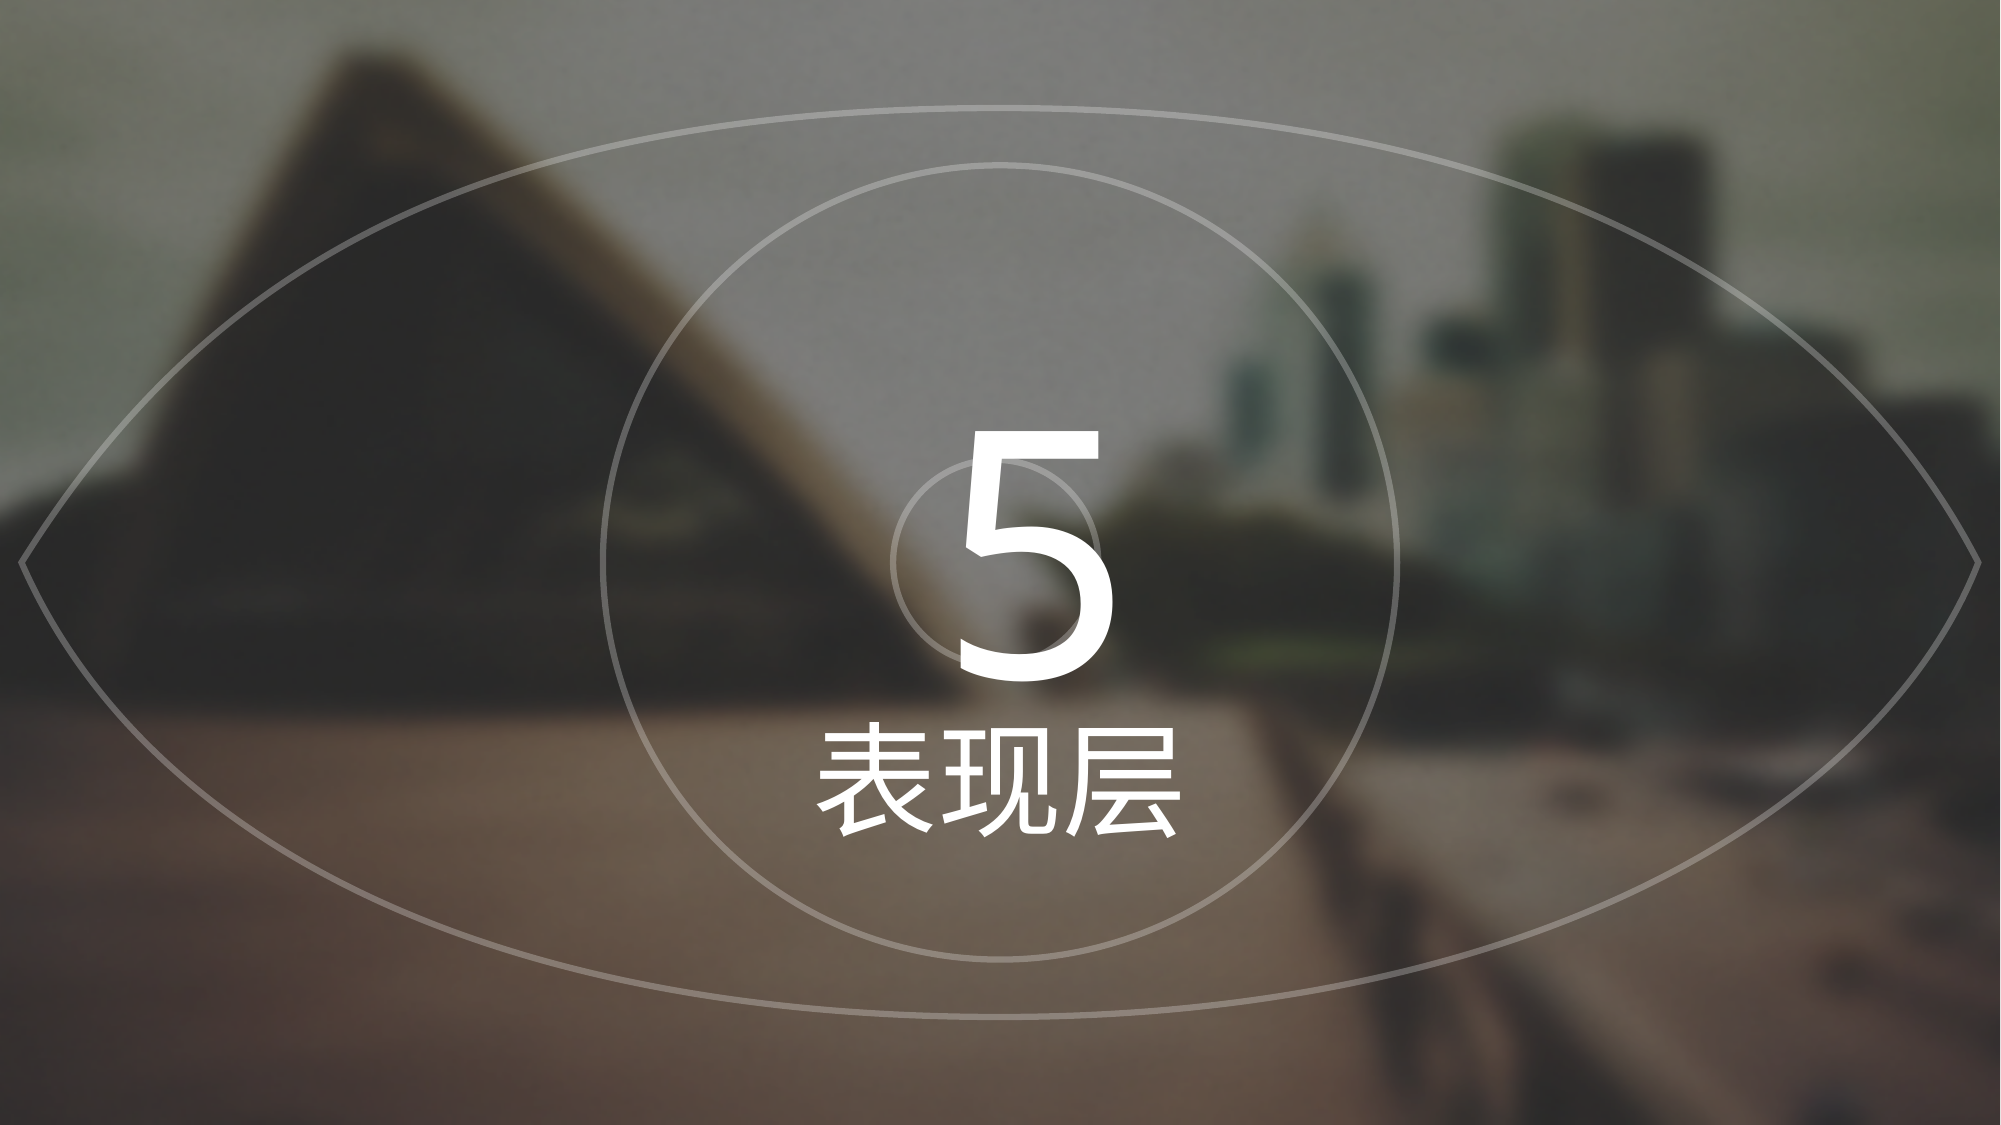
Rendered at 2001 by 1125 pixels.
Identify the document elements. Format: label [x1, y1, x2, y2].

text_box [0, 0, 2000, 1125]
text_box [21, 107, 1979, 1018]
